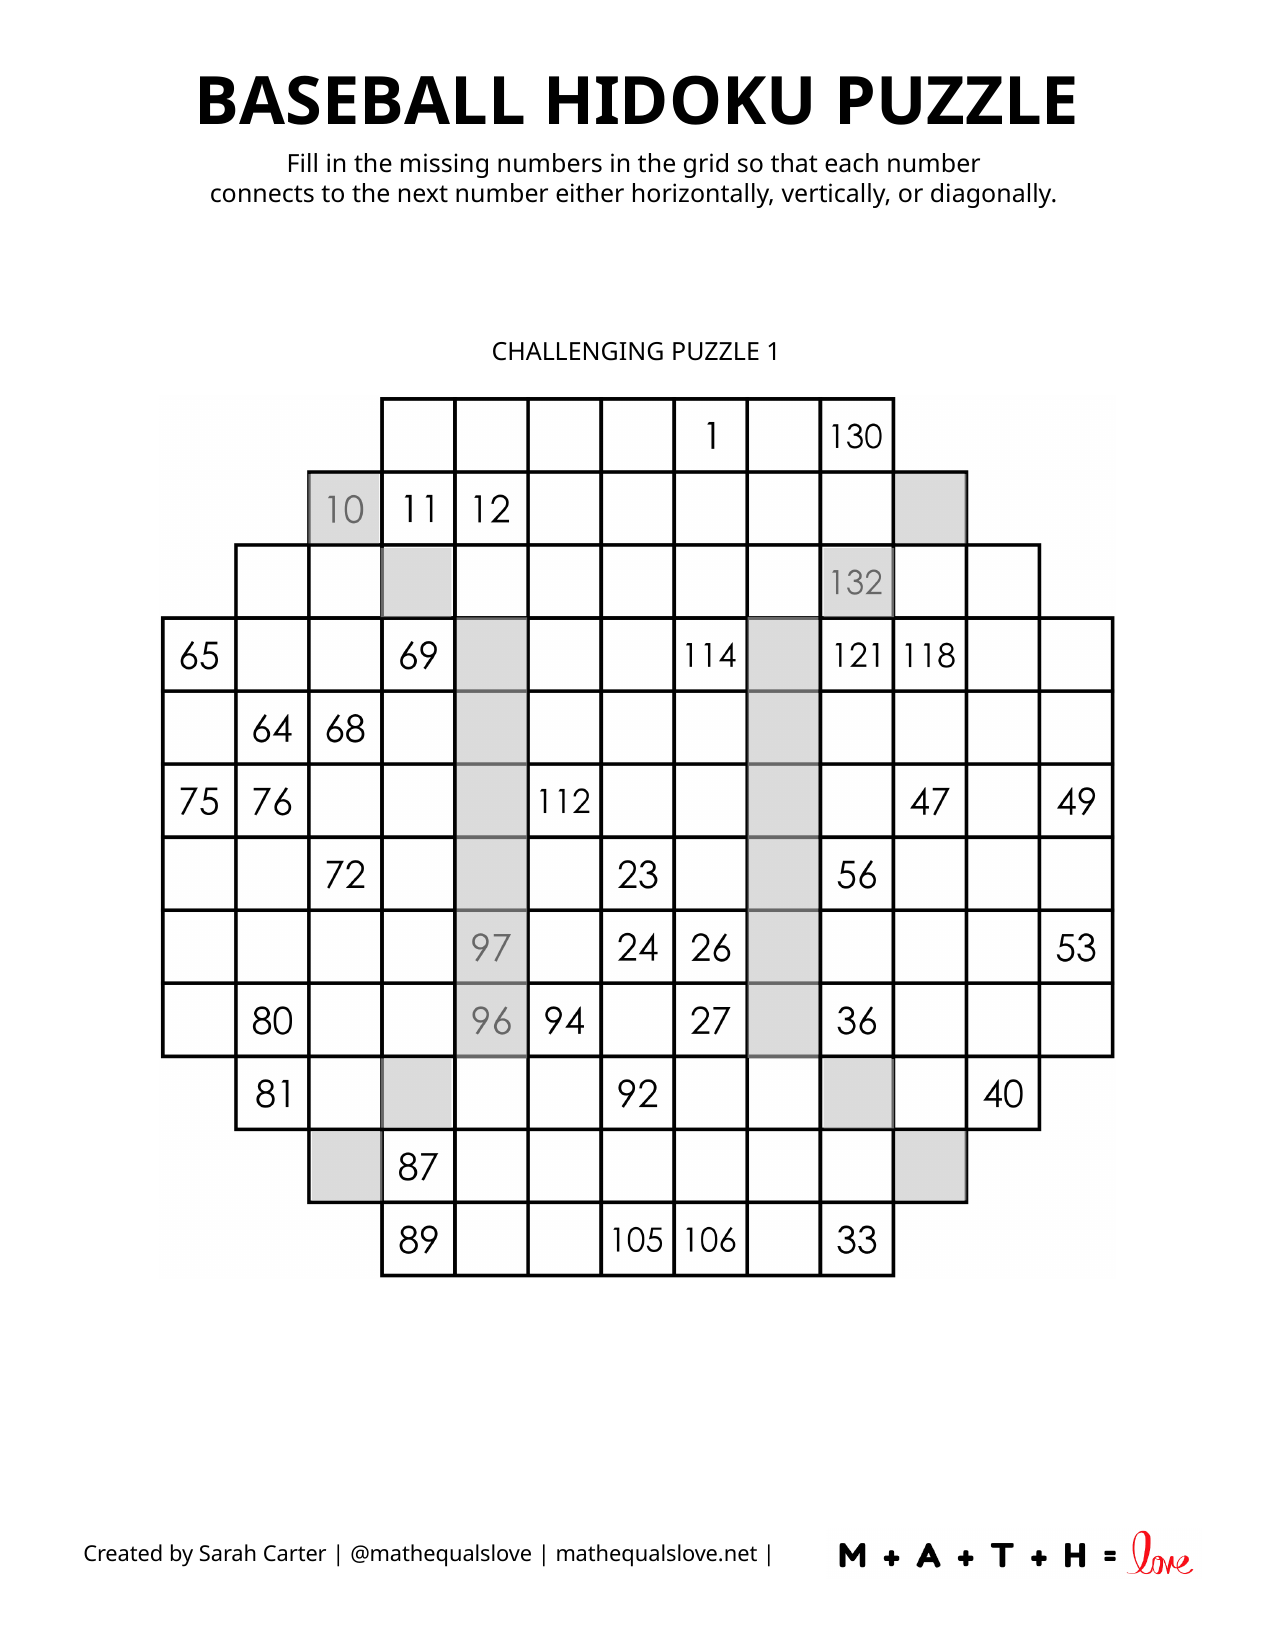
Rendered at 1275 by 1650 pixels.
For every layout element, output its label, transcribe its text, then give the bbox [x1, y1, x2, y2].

text_box Fill in the missing numbers in the grid so that each number connects to the next number either horizontally, vertically, or diagonally. [0, 140, 1275, 216]
text_box Created by Sarah Carter | @mathequalslove | mathequalslove.net | [68, 1532, 826, 1574]
picture [826, 1528, 1203, 1579]
text_box CHALLENGING PUZZLE 1 [158, 335, 1115, 387]
text_box BASEBALL HIDOKU PUZZLE [65, 50, 1210, 140]
picture [158, 395, 1117, 1280]
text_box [307, 473, 967, 1202]
